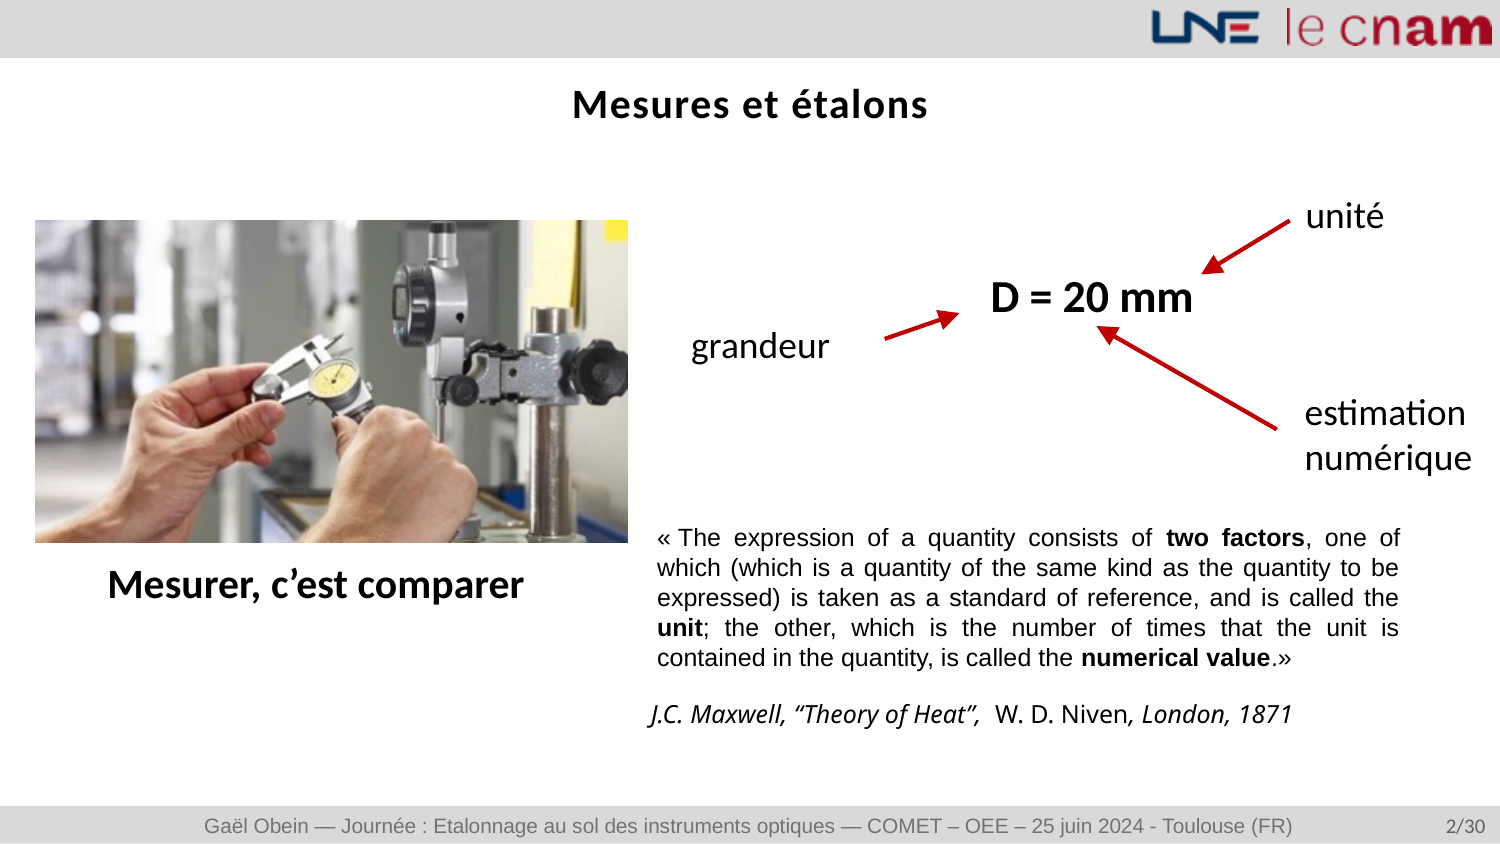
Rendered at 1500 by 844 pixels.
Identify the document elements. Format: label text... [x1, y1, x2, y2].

text_box Mesurer, c’est comparer [8, 549, 624, 615]
text_box Mesures et étalons [35, 58, 1465, 153]
picture [1287, 8, 1492, 46]
text_box grandeur [676, 313, 957, 374]
text_box D = 20 mm [833, 249, 1351, 339]
text_box estimation numérique [1289, 380, 1492, 486]
text_box J.C. Maxwell, “Theory of Heat”, W. D. Niven, London, 1871 [636, 691, 1492, 737]
text_box « The expression of a quantity consists of two factors, one of which (which is a quantity of the same kind as the quantity to be expressed) is taken as a standard of reference, and is called the unit; the other, which is the number of times that the unit is contained in the quantity, is called the numerical value.» [642, 514, 1416, 679]
picture [1150, 8, 1276, 46]
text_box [1201, 220, 1290, 275]
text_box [1096, 325, 1277, 430]
picture [35, 220, 628, 543]
text_box unité [1290, 183, 1447, 244]
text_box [884, 313, 960, 339]
